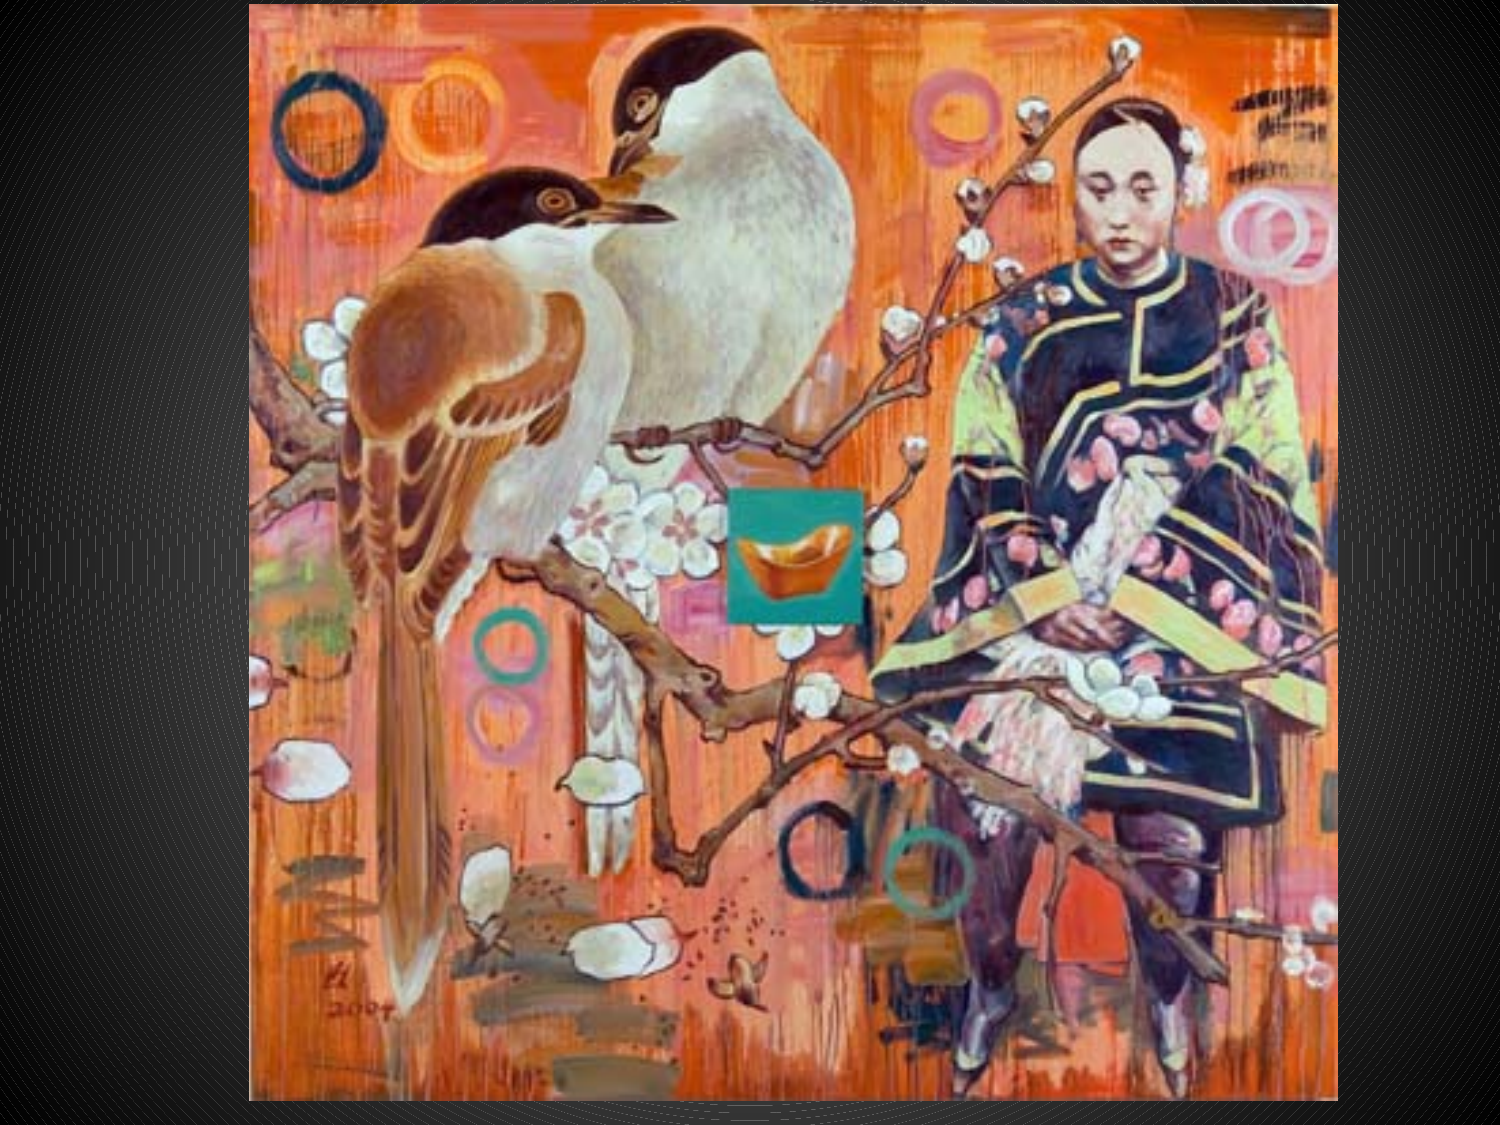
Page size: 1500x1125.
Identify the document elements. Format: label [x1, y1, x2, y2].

picture [249, 4, 1338, 1101]
